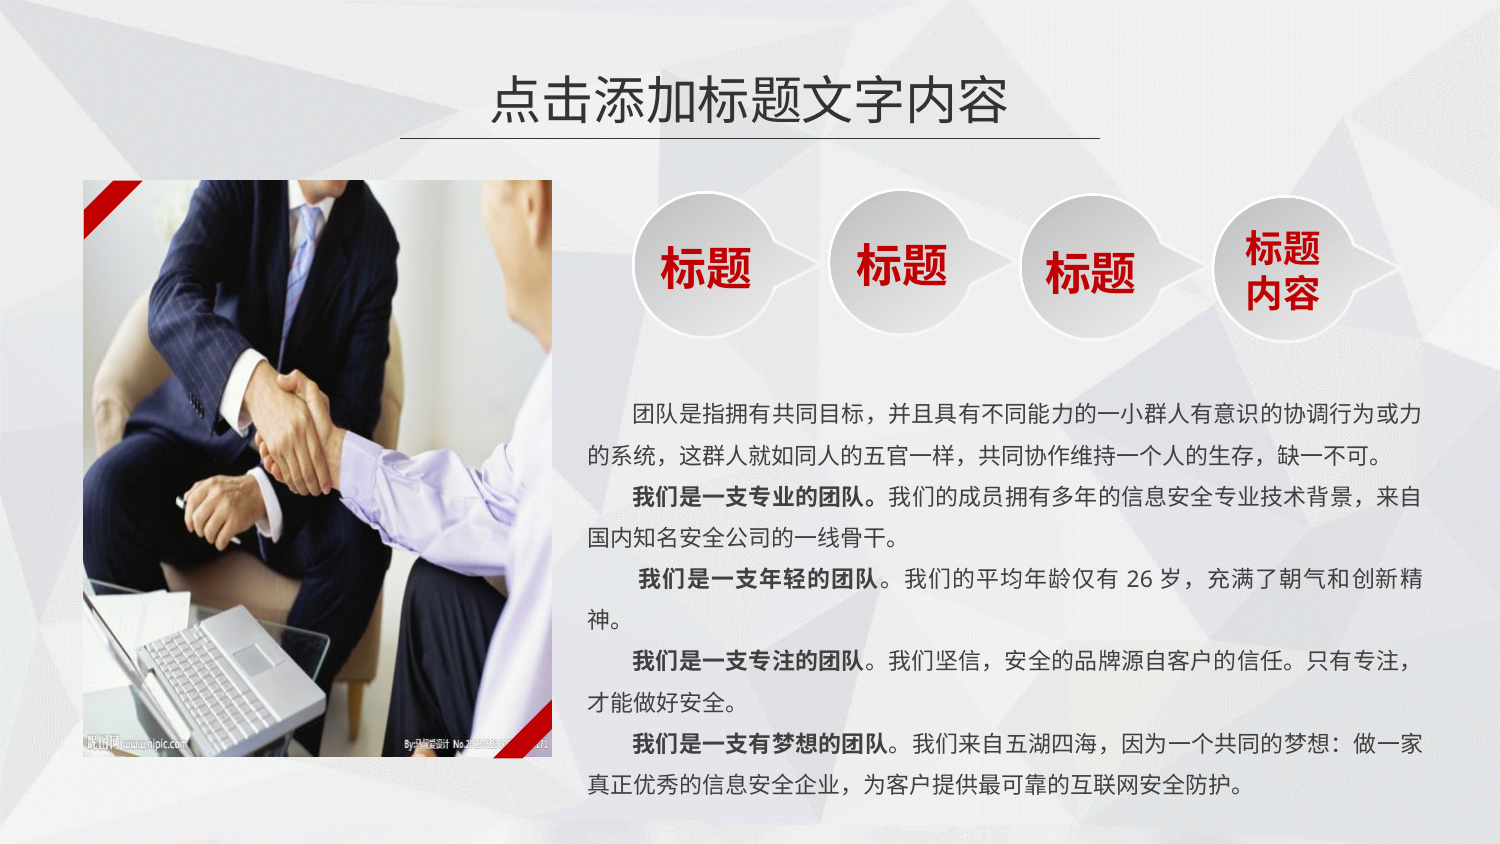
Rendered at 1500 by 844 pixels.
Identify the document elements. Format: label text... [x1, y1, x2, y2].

picture [0, 0, 1500, 844]
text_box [631, 190, 823, 340]
text_box 团队是指拥有共同目标，并且具有不同能力的一小群人有意识的协调行为或力的系统，这群人就如同人的五官一样，共同协作维持一个人的生存，缺一不可。 我们是一支专业的团队。我们的成员拥有多年的信息安全专业技术背景，来自国内知名安全公司的一线骨干。 我们是一支年轻的团队。我们的平均年龄仅有26岁，充满了朝气和创新精神。 我们是一支专注的团队。我们坚信，安全的品牌源自客户的信任。只有专注，才能做好安全。 我们是一支有梦想的团队。我们来自五湖四海，因为一个共同的梦想：做一家真正优秀的信息安全企业，为客户提供最可靠的互联网安全防护。 [587, 386, 1424, 798]
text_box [1018, 192, 1212, 342]
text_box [827, 187, 1021, 337]
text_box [1211, 194, 1405, 344]
text_box 点击添加标题文字内容 [472, 60, 1028, 137]
